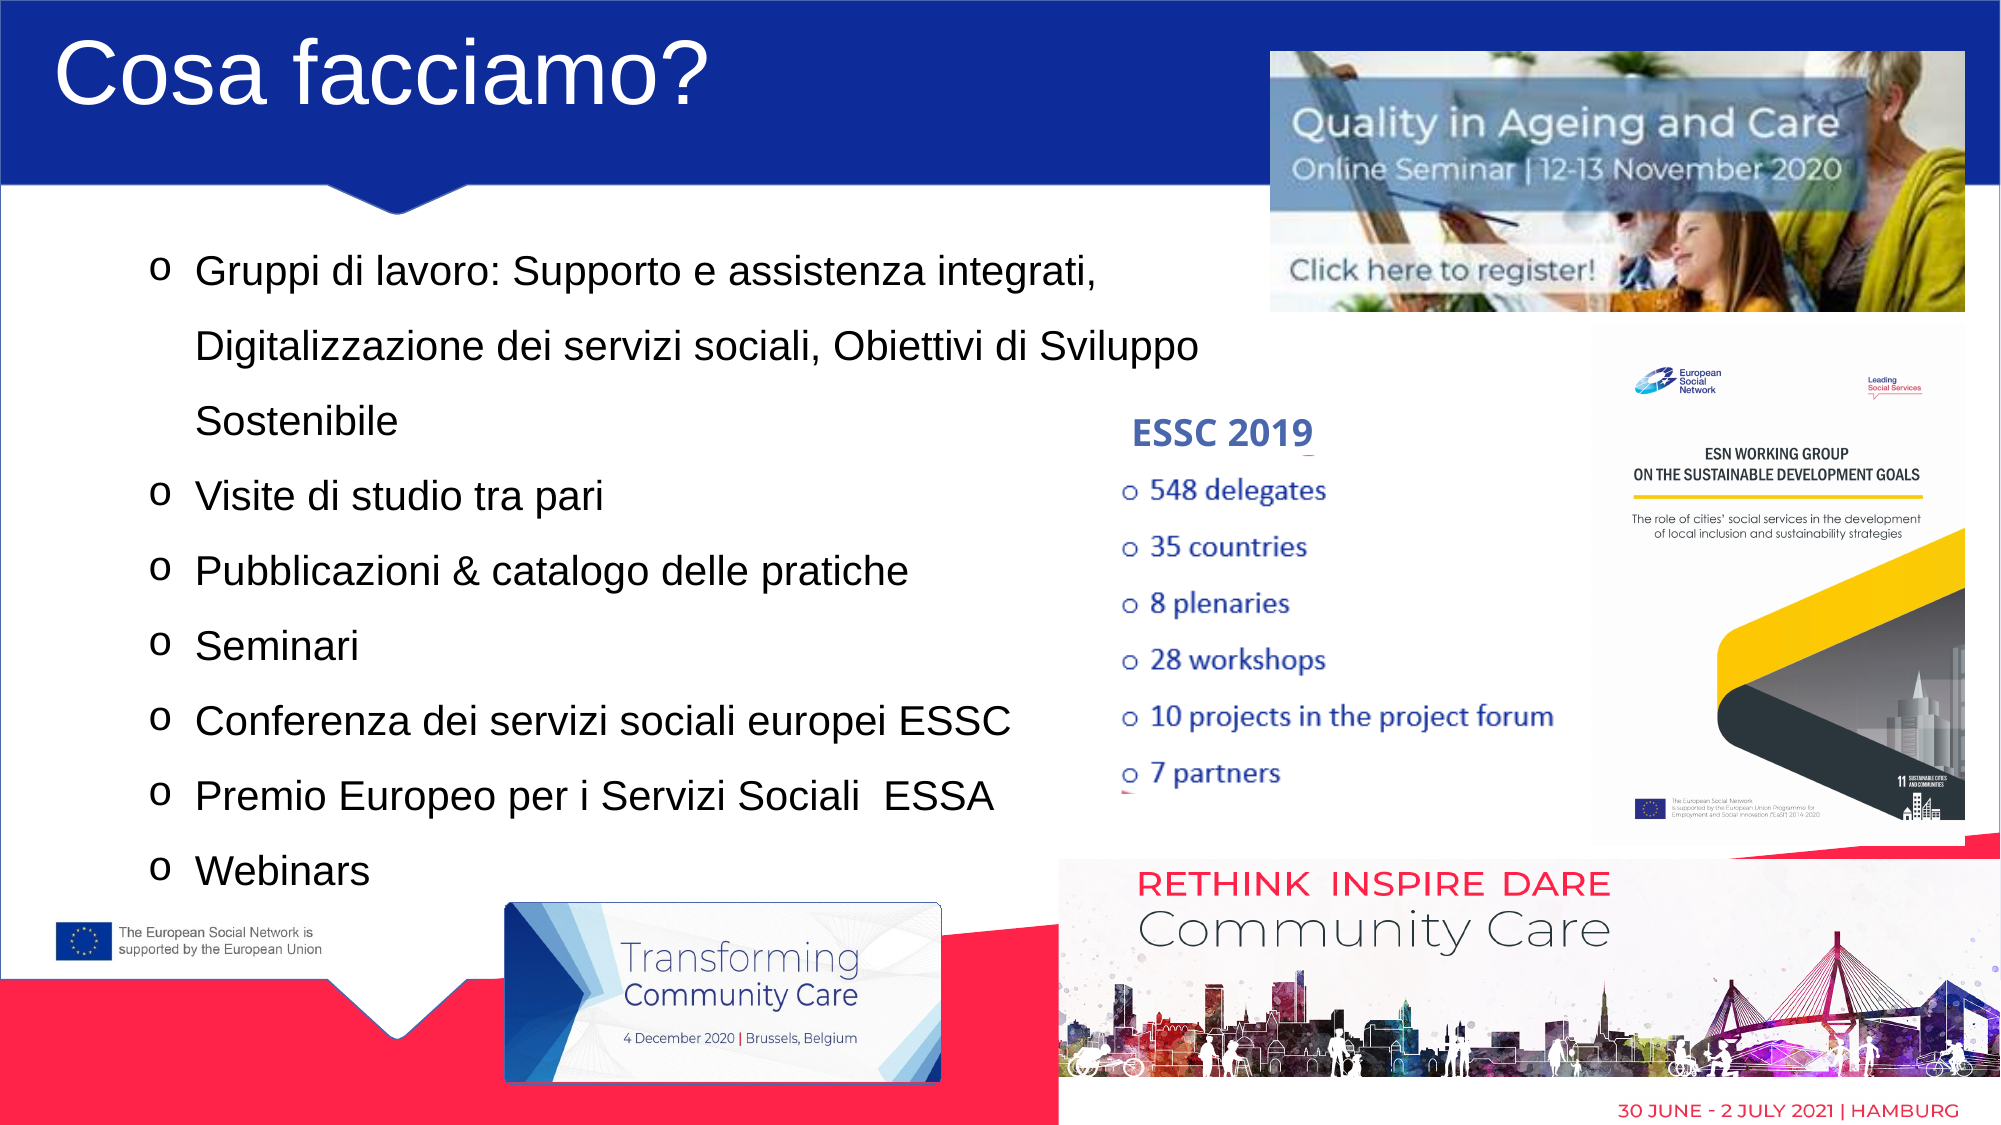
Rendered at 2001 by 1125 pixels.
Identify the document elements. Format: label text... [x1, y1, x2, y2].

picture [1121, 455, 1556, 795]
text_box Gruppi di lavoro: Supporto e assistenza integrati, Digitalizzazione dei servizi sociali, Obiettivi di Sviluppo Sostenibile Visite di studio tra pari Pubblicazioni & catalogo delle pratiche Seminari Conferenza dei servizi sociali europei ESSC Premio Europeo per i Servizi Sociali ESSA Webinars [58, 211, 1270, 285]
text_box Gruppi di lavoro: Supporto e assistenza integrati, Digitalizzazione dei servizi sociali, Obiettivi di Sviluppo Sostenibile Visite di studio tra pari Pubblicazioni & catalogo delle pratiche Seminari Conferenza dei servizi sociali europei ESSC Premio Europeo per i Servizi Sociali ESSA Webinars [58, 286, 1320, 977]
picture [53, 918, 58, 963]
picture [1591, 322, 1965, 846]
text_box ESSC 2019 [1116, 401, 1422, 461]
text_box [0, 0, 2000, 75]
picture [504, 901, 942, 1085]
picture [1058, 858, 2000, 1125]
picture [1270, 51, 1965, 312]
text_box Cosa facciamo? [38, 75, 727, 131]
